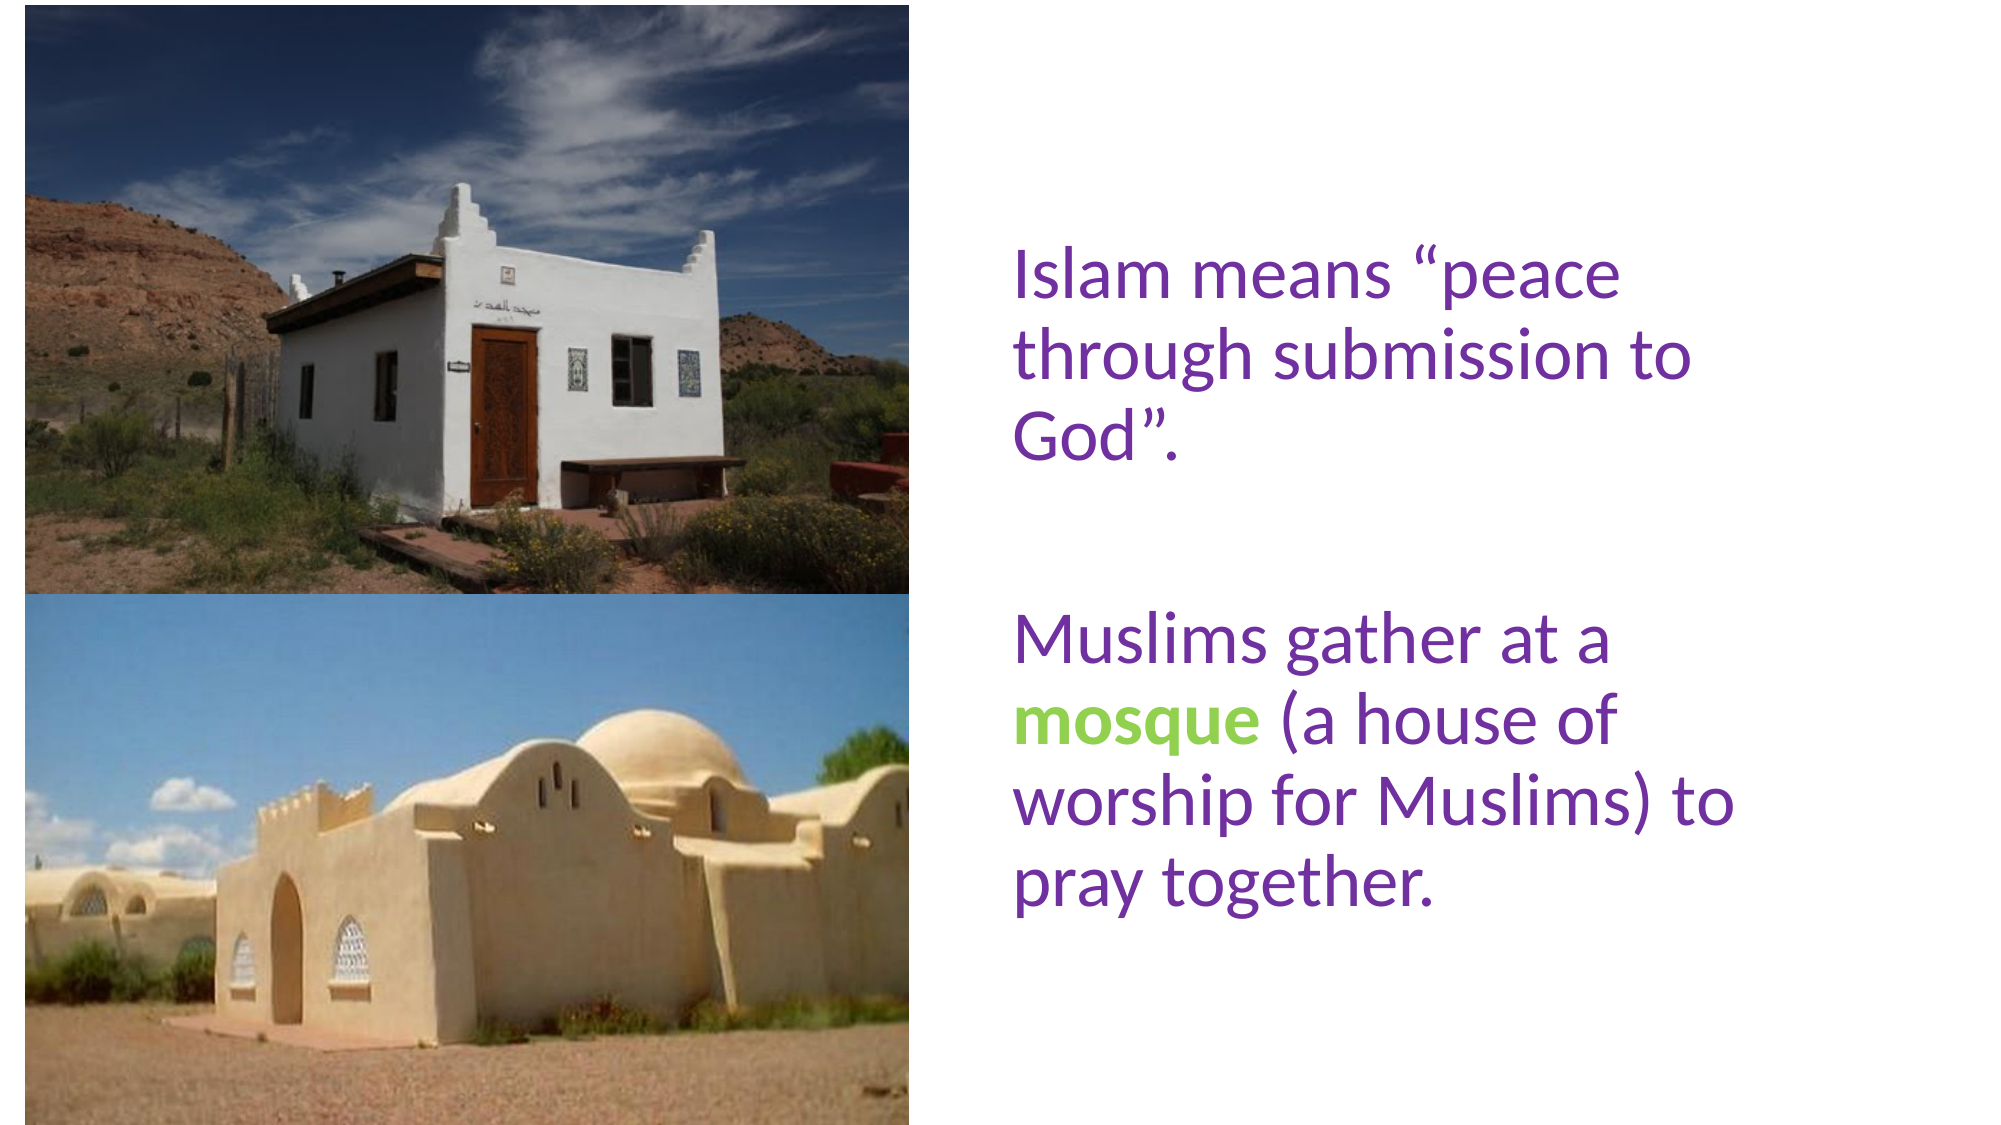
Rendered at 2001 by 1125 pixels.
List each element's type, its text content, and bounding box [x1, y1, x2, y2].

list Islam means “peace through submission to God”. Muslims gather at a mosque (a house of worship for Muslims) to pray together. [997, 226, 1863, 1014]
picture [25, 5, 909, 1125]
